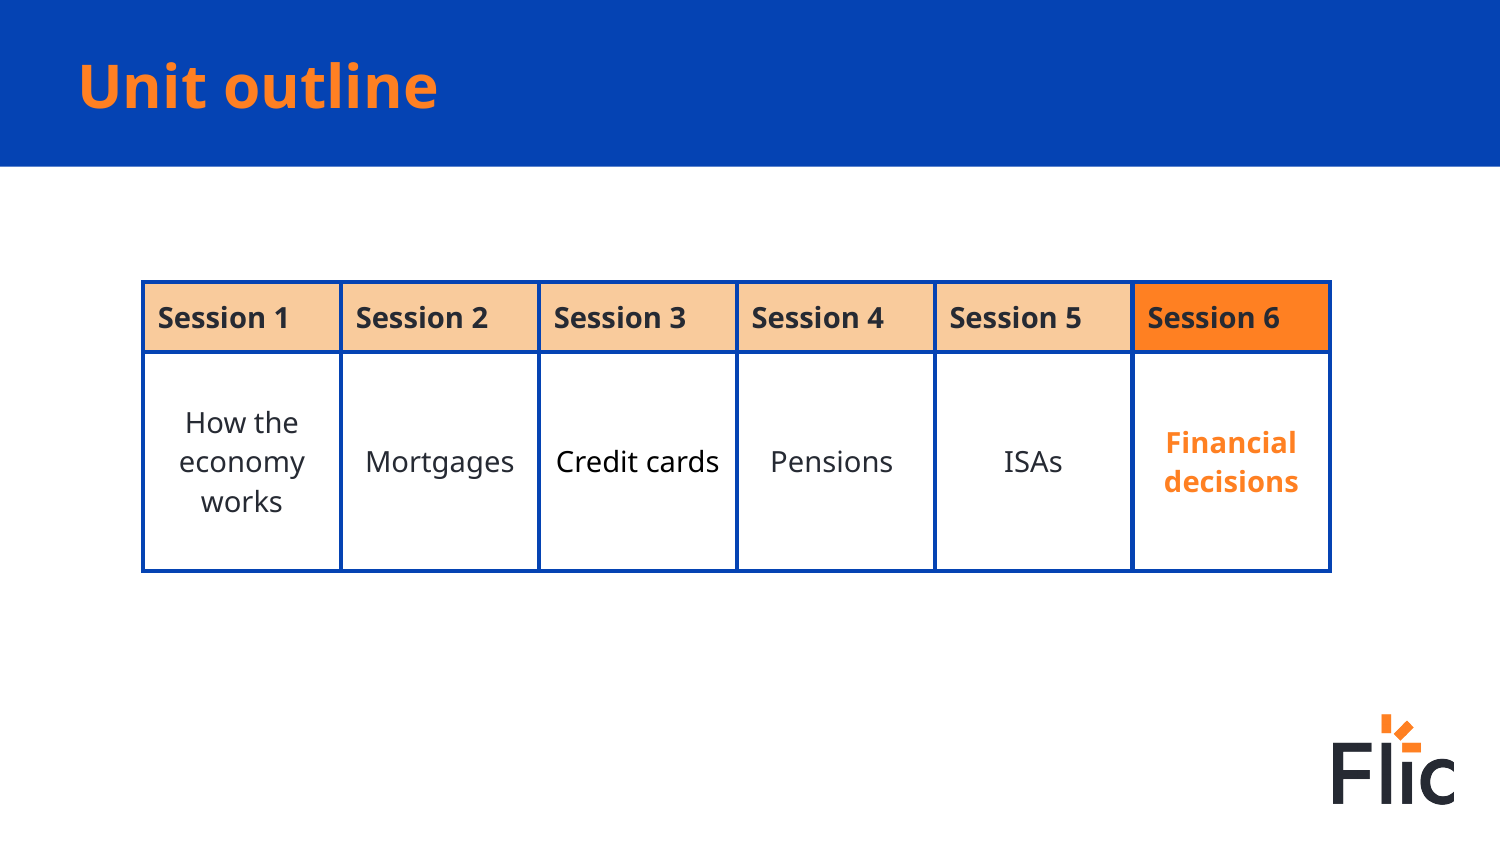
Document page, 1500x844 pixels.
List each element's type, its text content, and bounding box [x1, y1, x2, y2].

table_cell ISAs [937, 354, 1130, 569]
table_cell Mortgages [343, 354, 537, 569]
table_header Session 1 [145, 284, 339, 350]
table_cell Financial decisions [1135, 354, 1328, 569]
title Unit outline [62, 41, 1331, 127]
table_header Session 5 [937, 284, 1130, 350]
table_header Session 6 [1135, 284, 1328, 350]
table_cell Credit cards [541, 354, 735, 569]
table_cell Pensions [739, 354, 933, 569]
table_cell How the economy works [145, 354, 339, 569]
picture [1333, 714, 1454, 805]
table_header Session 3 [541, 284, 735, 350]
table_header Session 2 [343, 284, 537, 350]
table_header Session 4 [739, 284, 933, 350]
